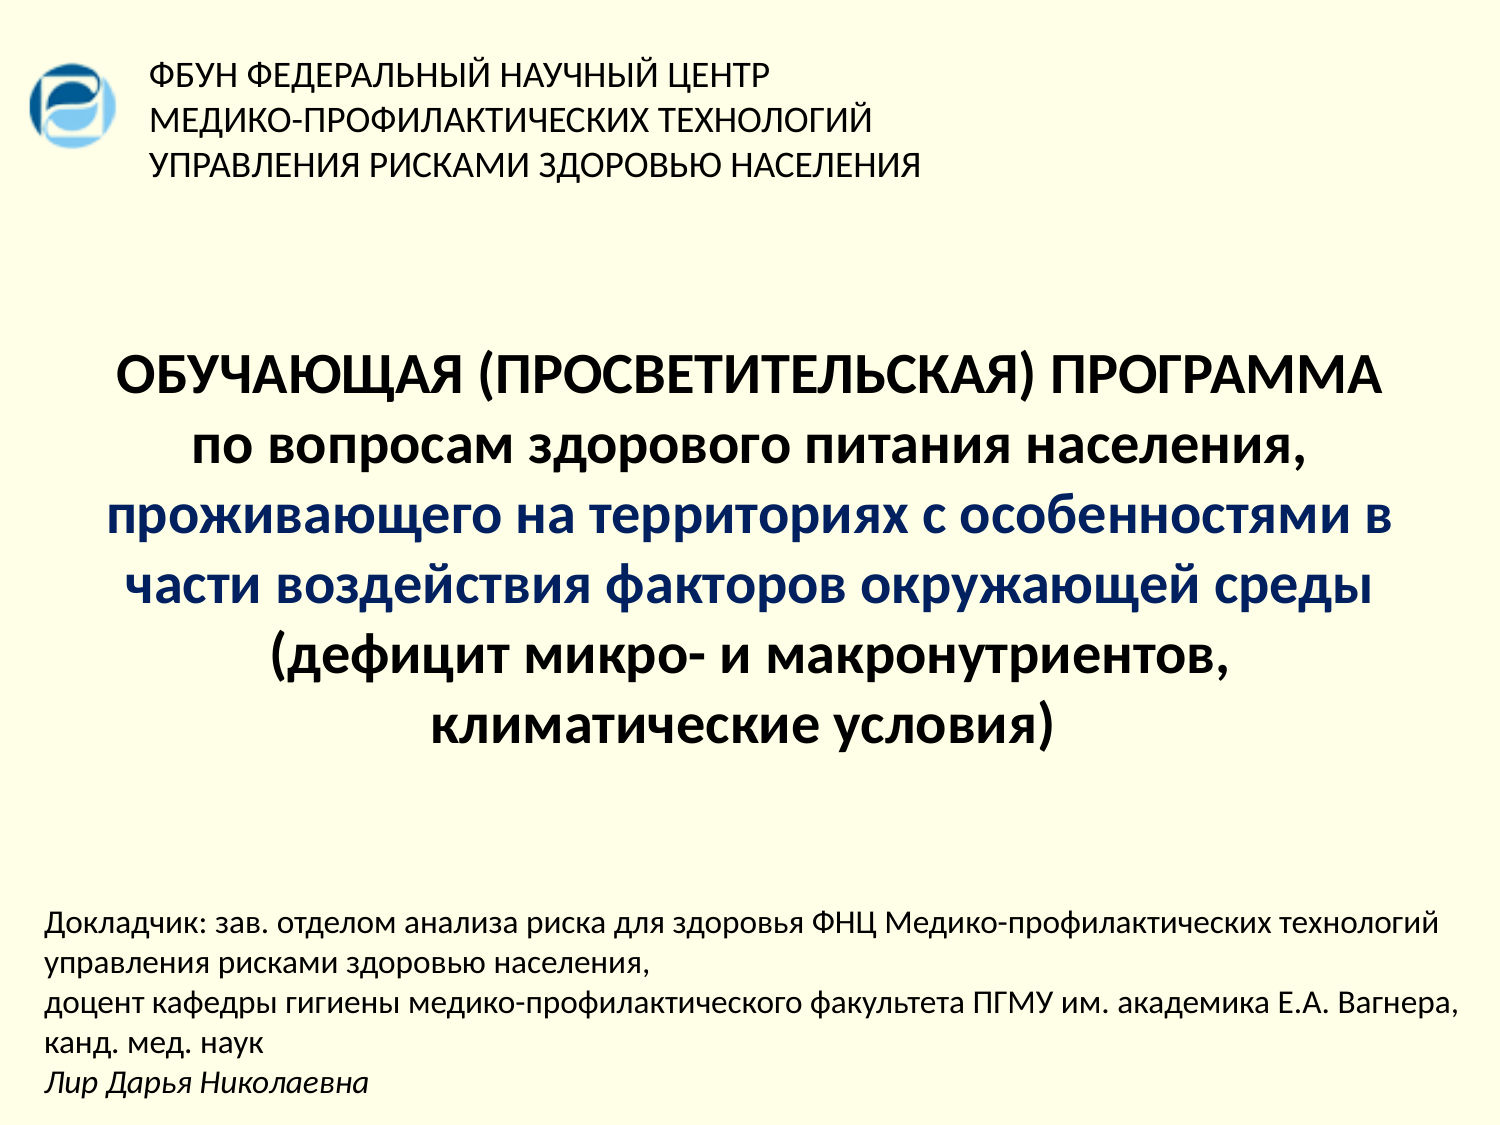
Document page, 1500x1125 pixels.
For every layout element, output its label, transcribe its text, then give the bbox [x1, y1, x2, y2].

text_box ФБУН ФЕДЕРАЛЬНЫЙ НАУЧНЫЙ ЦЕНТР МЕДИКО-ПРОФИЛАКТИЧЕСКИХ ТЕХНОЛОГИЙ УПРАВЛЕНИЯ РИСКАМИ ЗДОРОВЬЮ НАСЕЛЕНИЯ [134, 42, 937, 193]
picture [9, 42, 139, 172]
title ОБУЧАЮЩАЯ (ПРОСВЕТИТЕЛЬСКАЯ) ПРОГРАММА по вопросам здорового питания населения, проживающего на территориях с особенностями в части воздействия факторов окружающей среды (дефицит микро- и макронутриентов, климатические условия) [53, 184, 1447, 893]
text_box Докладчик: зав. отделом анализа риска для здоровья ФНЦ Медико-профилактических технологий управления рисками здоровью населения, доцент кафедры гигиены медико-профилактического факультета ПГМУ им. академика Е.А. Вагнера, канд. мед. наук Лир Дарья Николаевна [29, 893, 1483, 1108]
